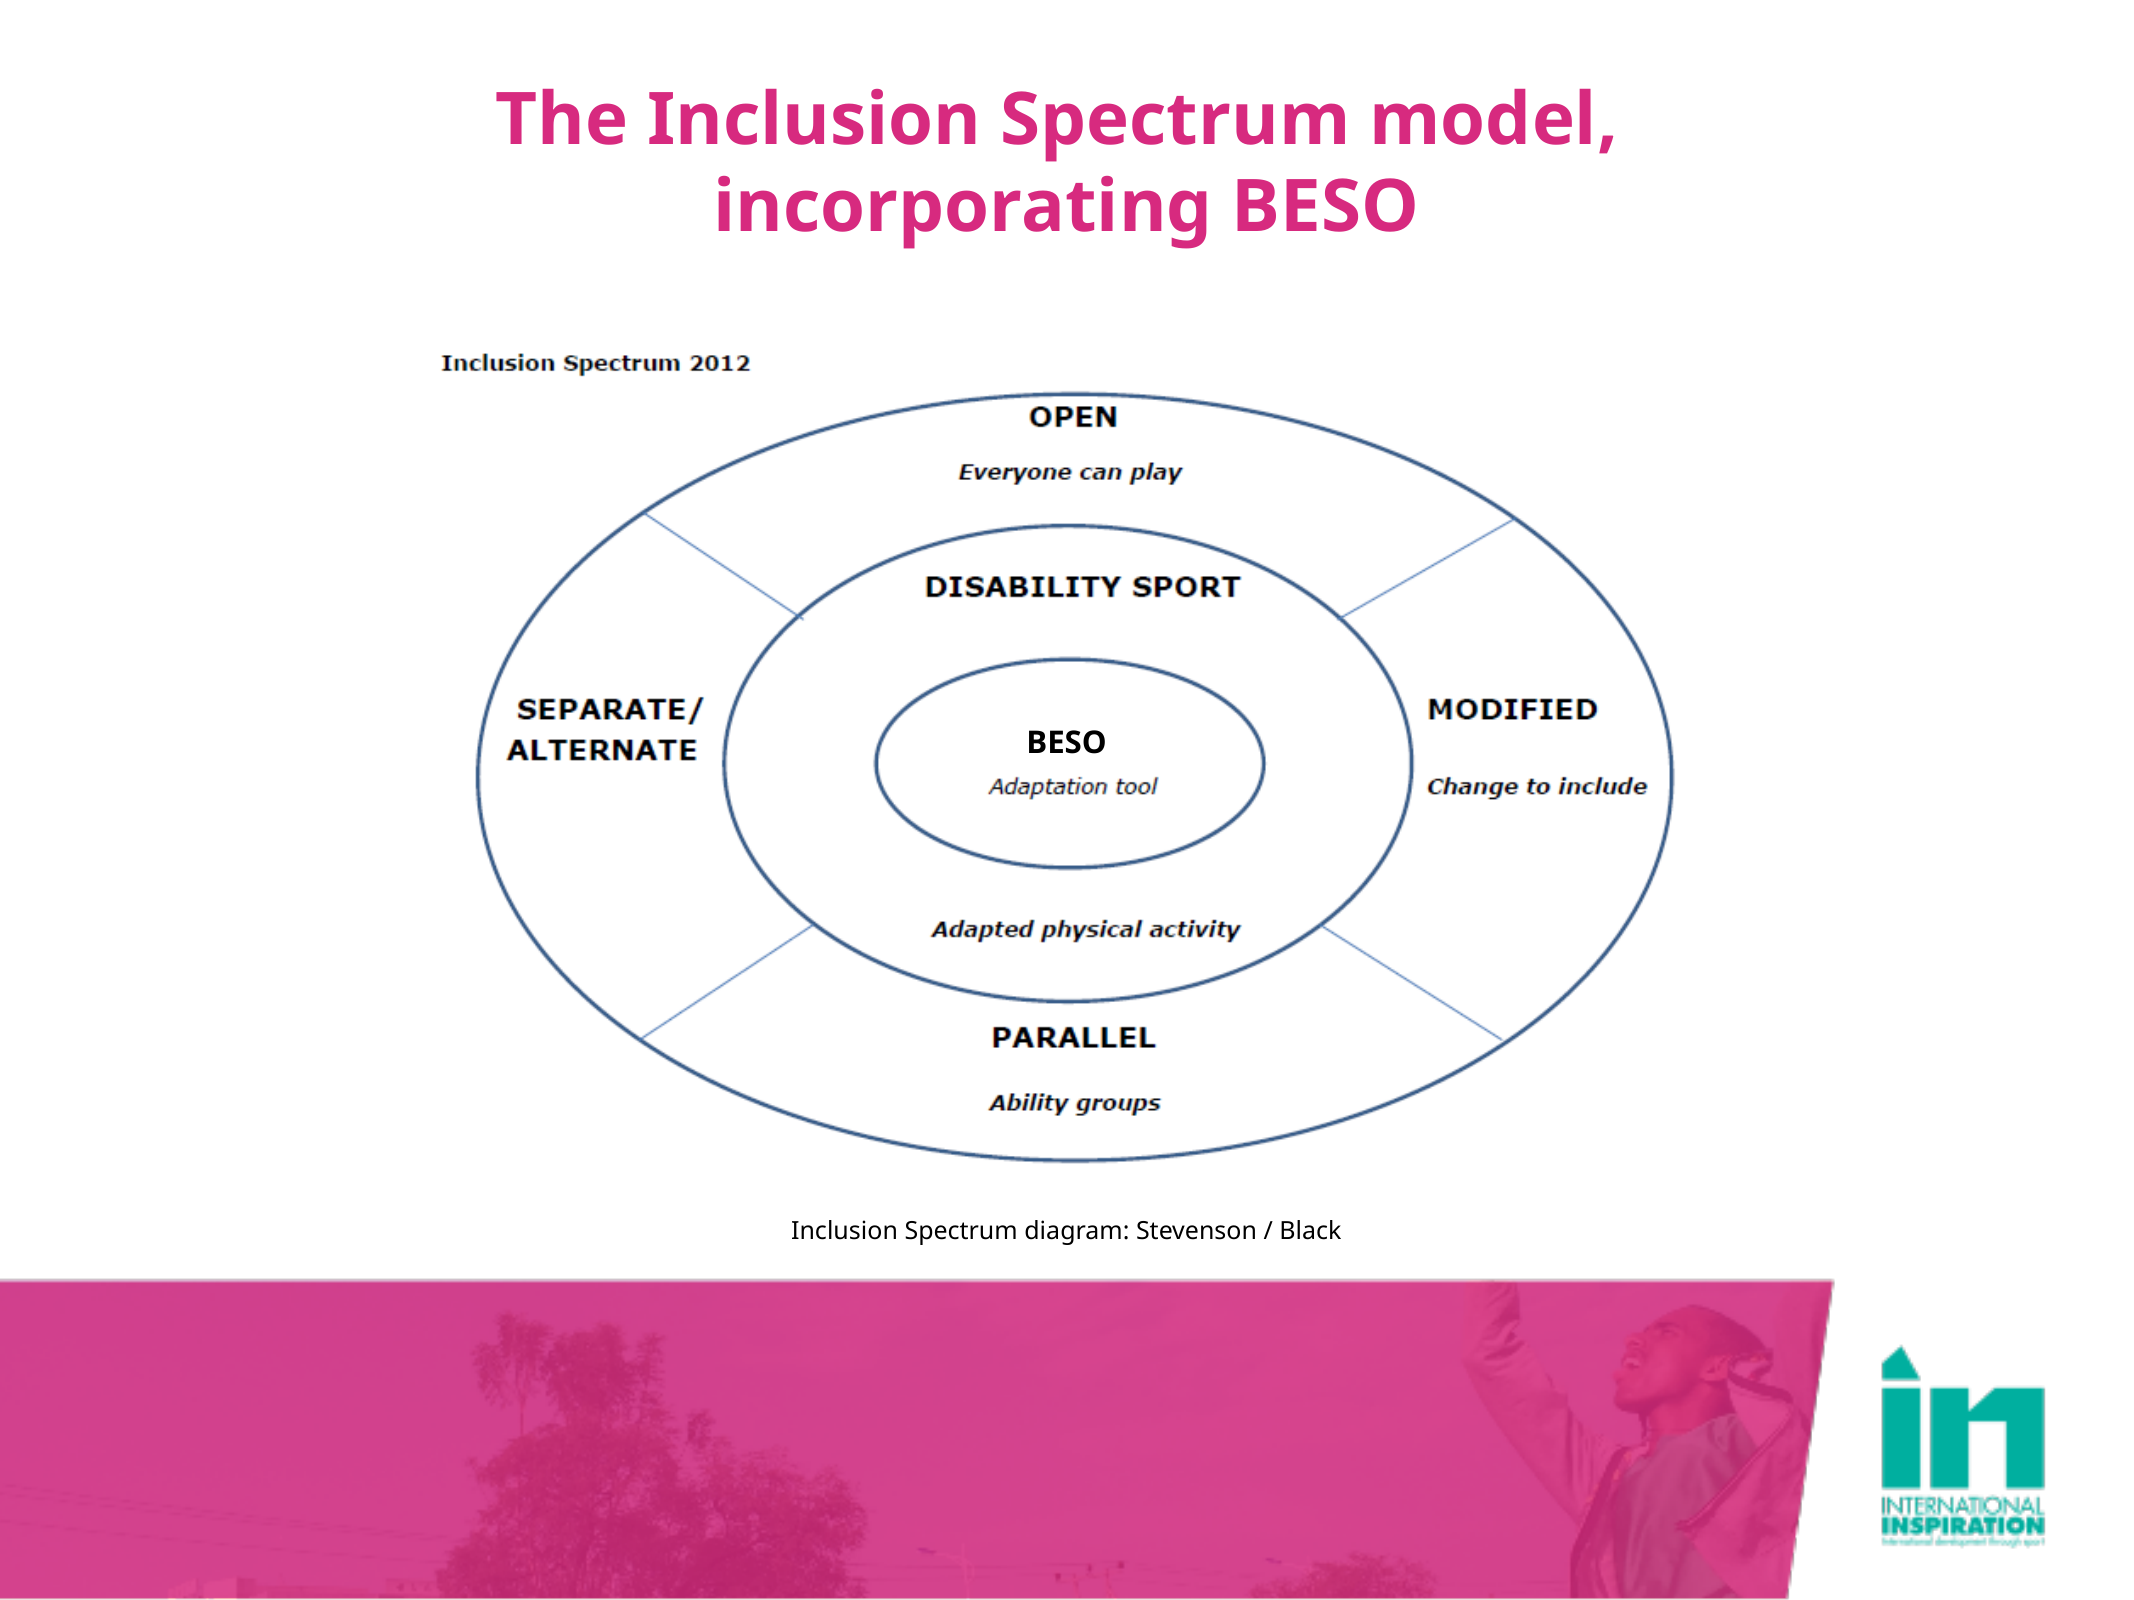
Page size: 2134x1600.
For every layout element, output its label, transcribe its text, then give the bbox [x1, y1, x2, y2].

picture [0, 349, 2134, 1600]
title The Inclusion Spectrum model, incorporating BESO [207, 62, 1926, 255]
